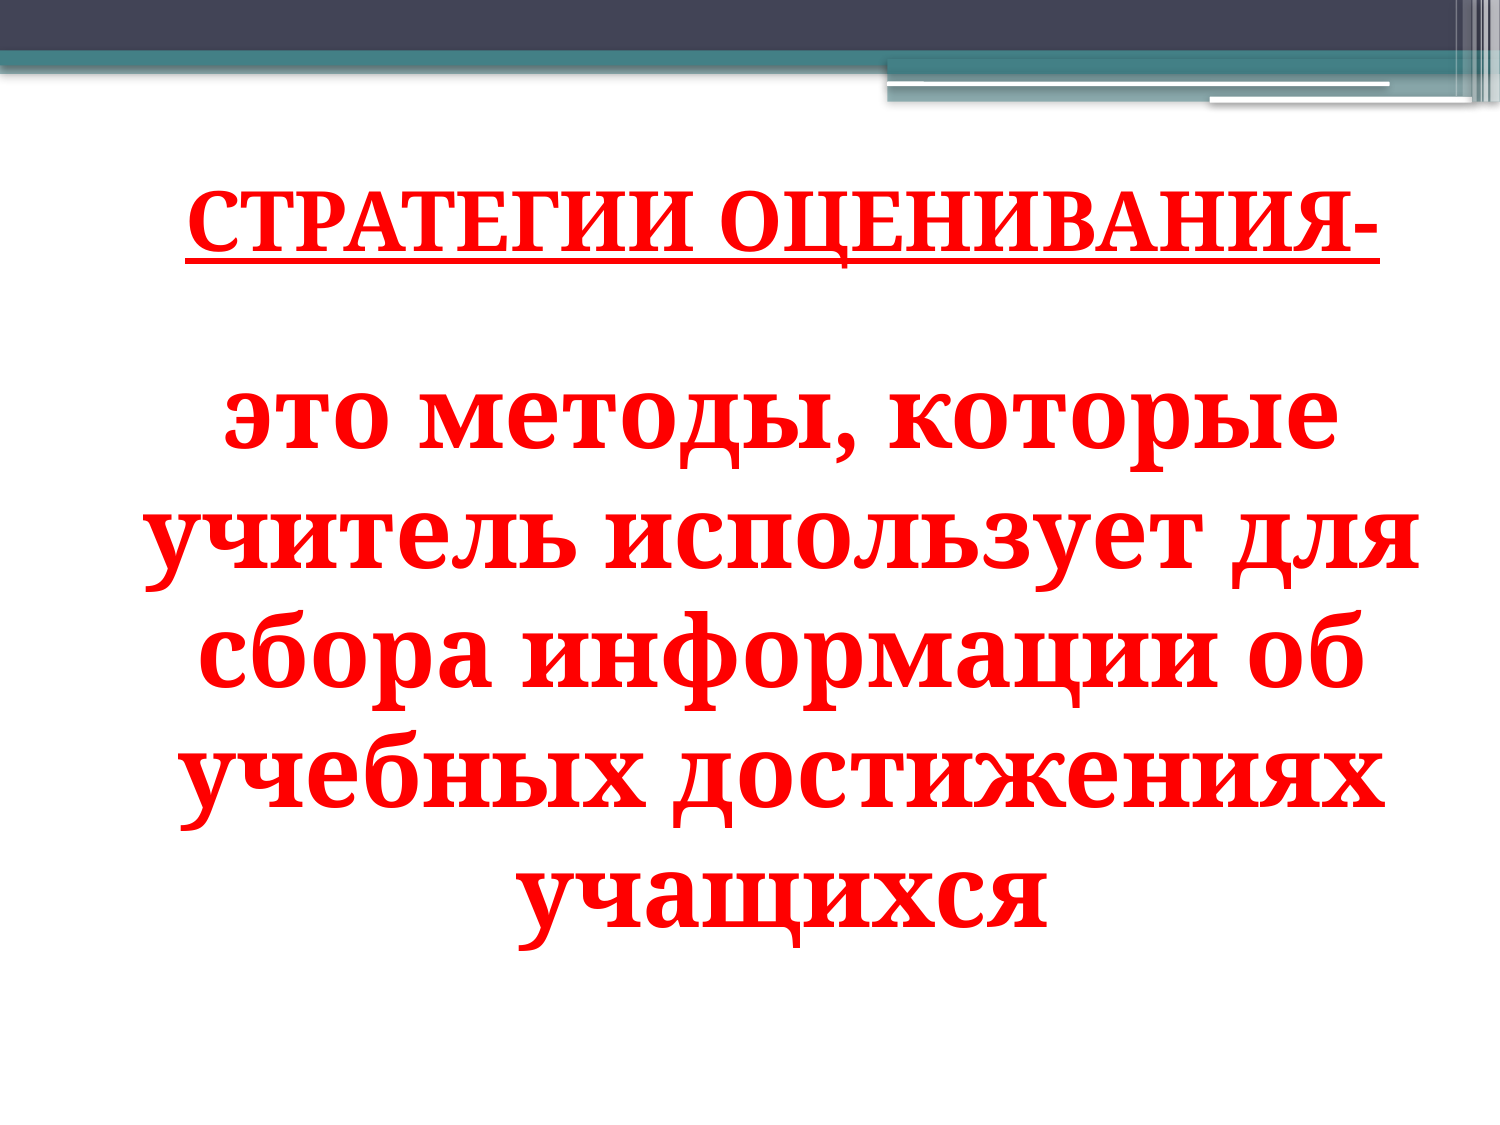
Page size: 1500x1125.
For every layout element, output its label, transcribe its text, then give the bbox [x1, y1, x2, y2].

text_box СТРАТЕГИИ ОЦЕНИВАНИЯ- это методы, которые учитель использует для сбора информации об учебных достижениях учащихся [64, 160, 1500, 956]
